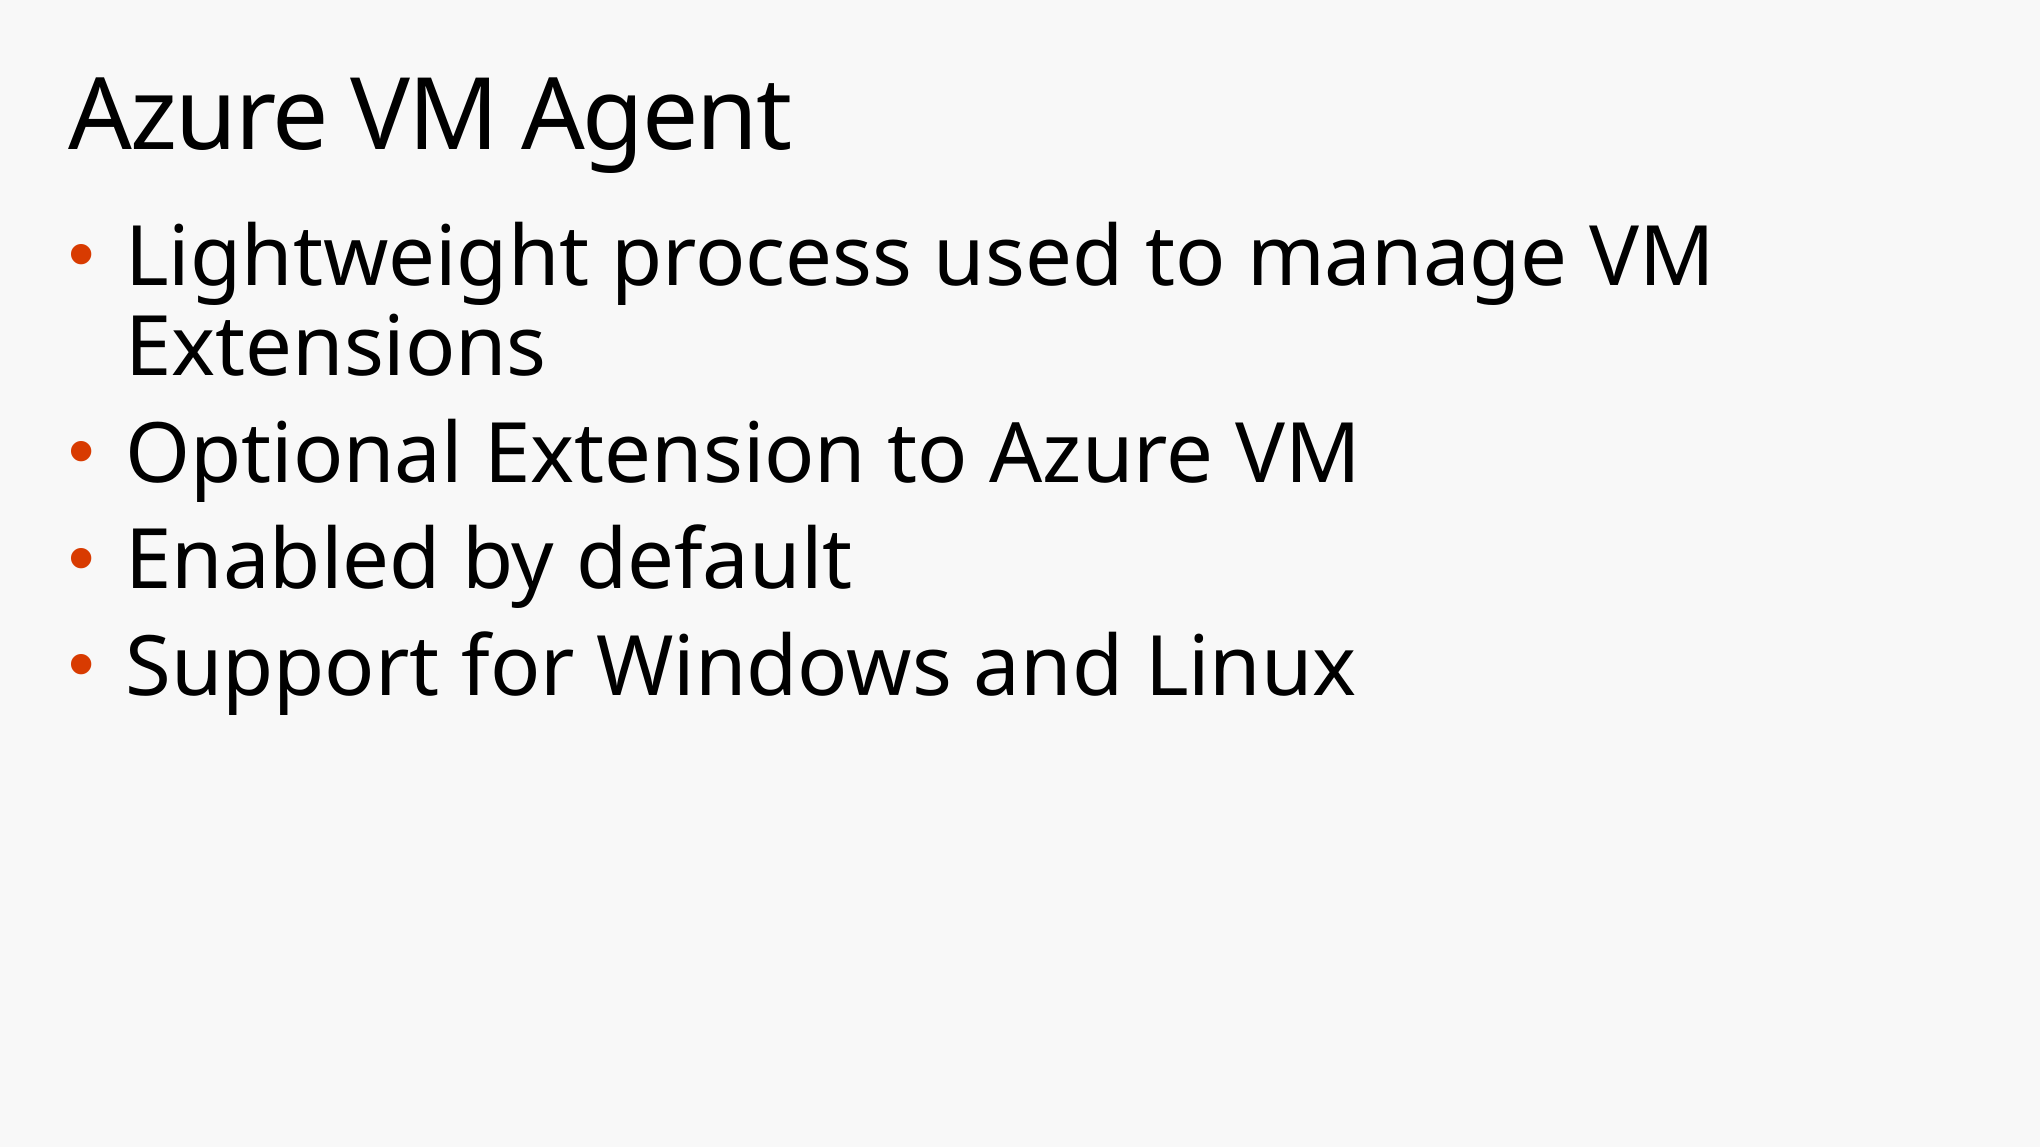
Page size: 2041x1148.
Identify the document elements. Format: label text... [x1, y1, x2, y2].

list Lightweight process used to manage VM Extensions Optional Extension to Azure VM Enabled by default Support for Windows and Linux [45, 198, 1996, 765]
title Azure VM Agent [45, 48, 1996, 198]
